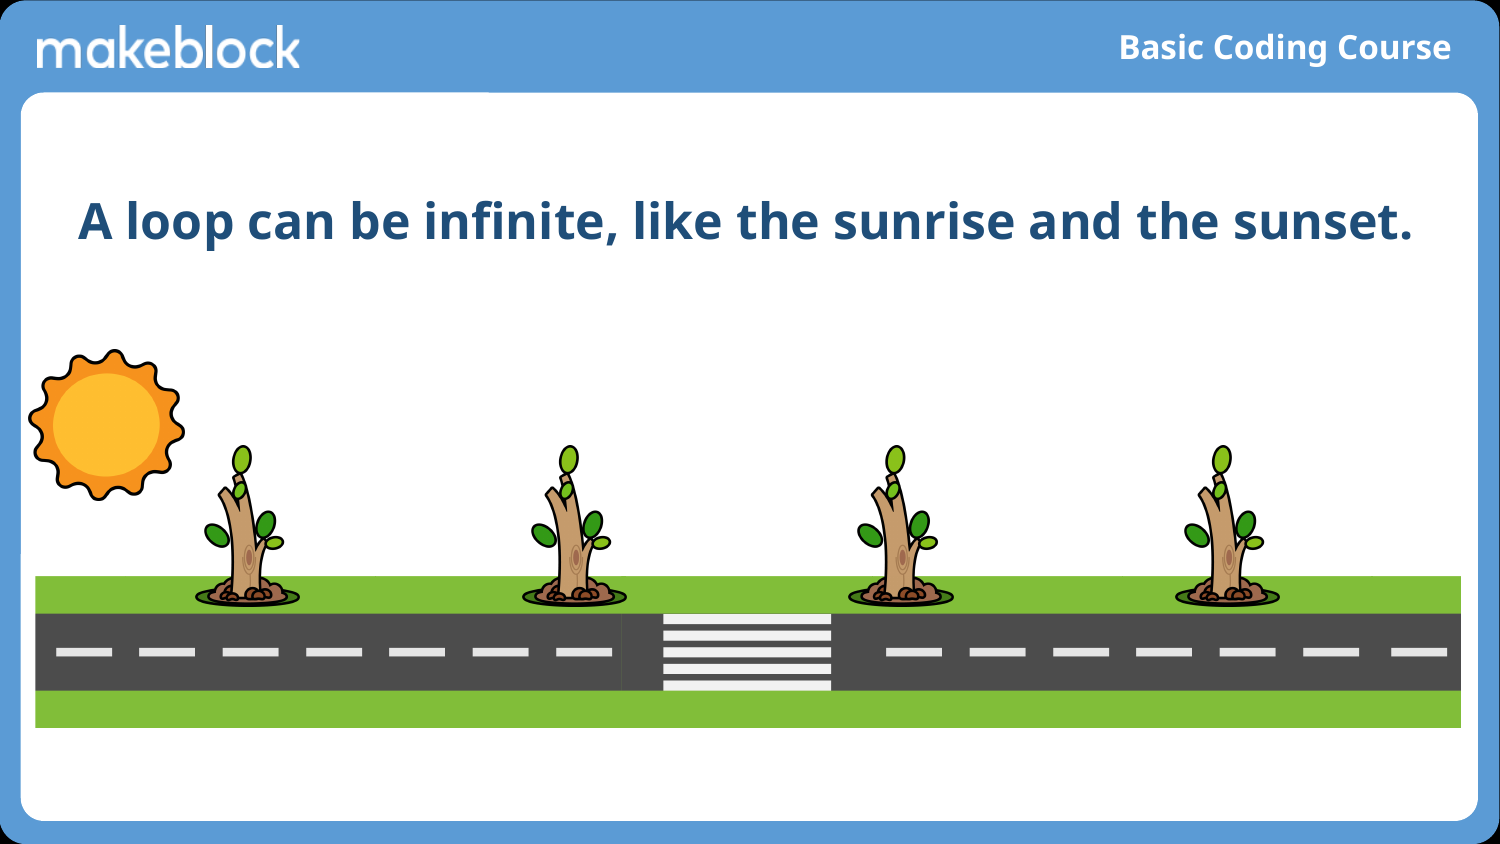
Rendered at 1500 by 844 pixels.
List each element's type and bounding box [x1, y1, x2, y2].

text_box [0, 0, 1500, 844]
picture [28, 349, 185, 501]
picture [195, 445, 300, 607]
picture [848, 445, 954, 607]
picture [1175, 445, 1280, 607]
picture [522, 445, 627, 607]
text_box [35, 576, 1461, 728]
